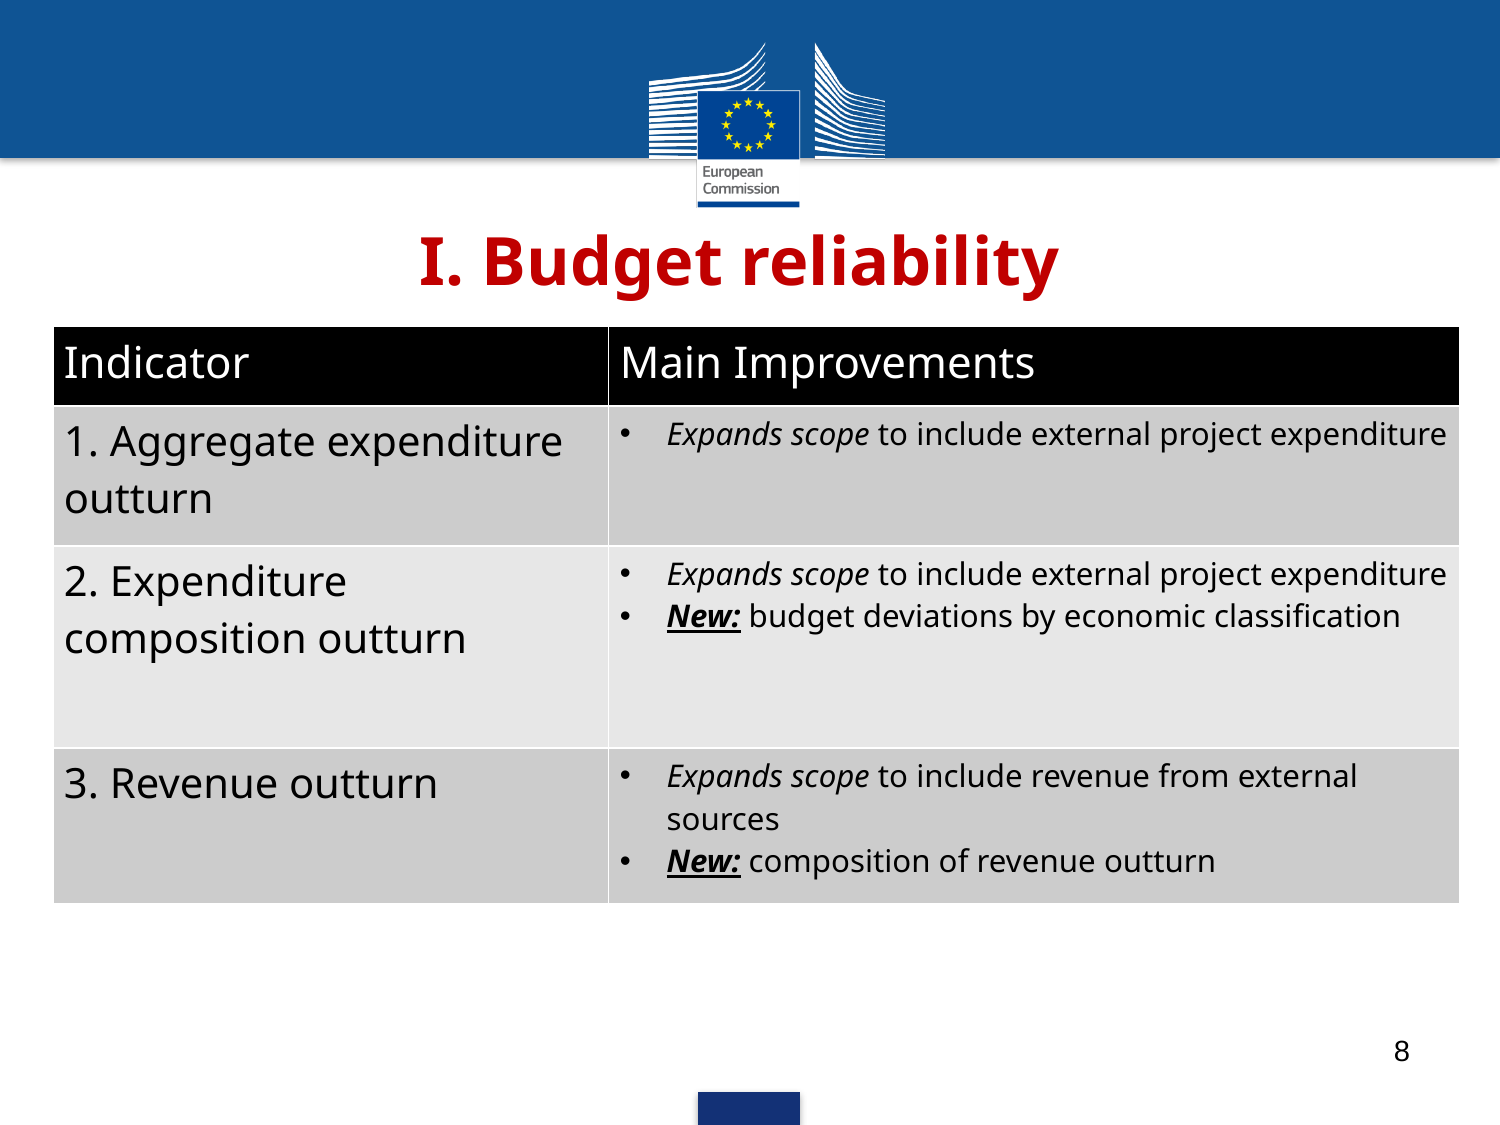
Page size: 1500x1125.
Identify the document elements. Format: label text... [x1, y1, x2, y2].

table_cell Expands scope to include revenue from external sources New: composition of revenue outturn [609, 749, 1459, 903]
table_header Indicator [54, 327, 608, 405]
title I. Budget reliability [64, 219, 1415, 298]
table_cell Expands scope to include external project expenditure New: budget deviations by economic classification [609, 547, 1459, 747]
table_header Main Improvements [609, 327, 1459, 405]
picture [649, 42, 885, 208]
table_cell 3. Revenue outturn [54, 749, 608, 903]
table_cell Expands scope to include external project expenditure [609, 407, 1459, 545]
table_cell 1. Aggregate expenditure outturn [54, 407, 608, 545]
table_cell 2. Expenditure composition outturn [54, 547, 608, 747]
slide_number 8 [1074, 1024, 1426, 1103]
